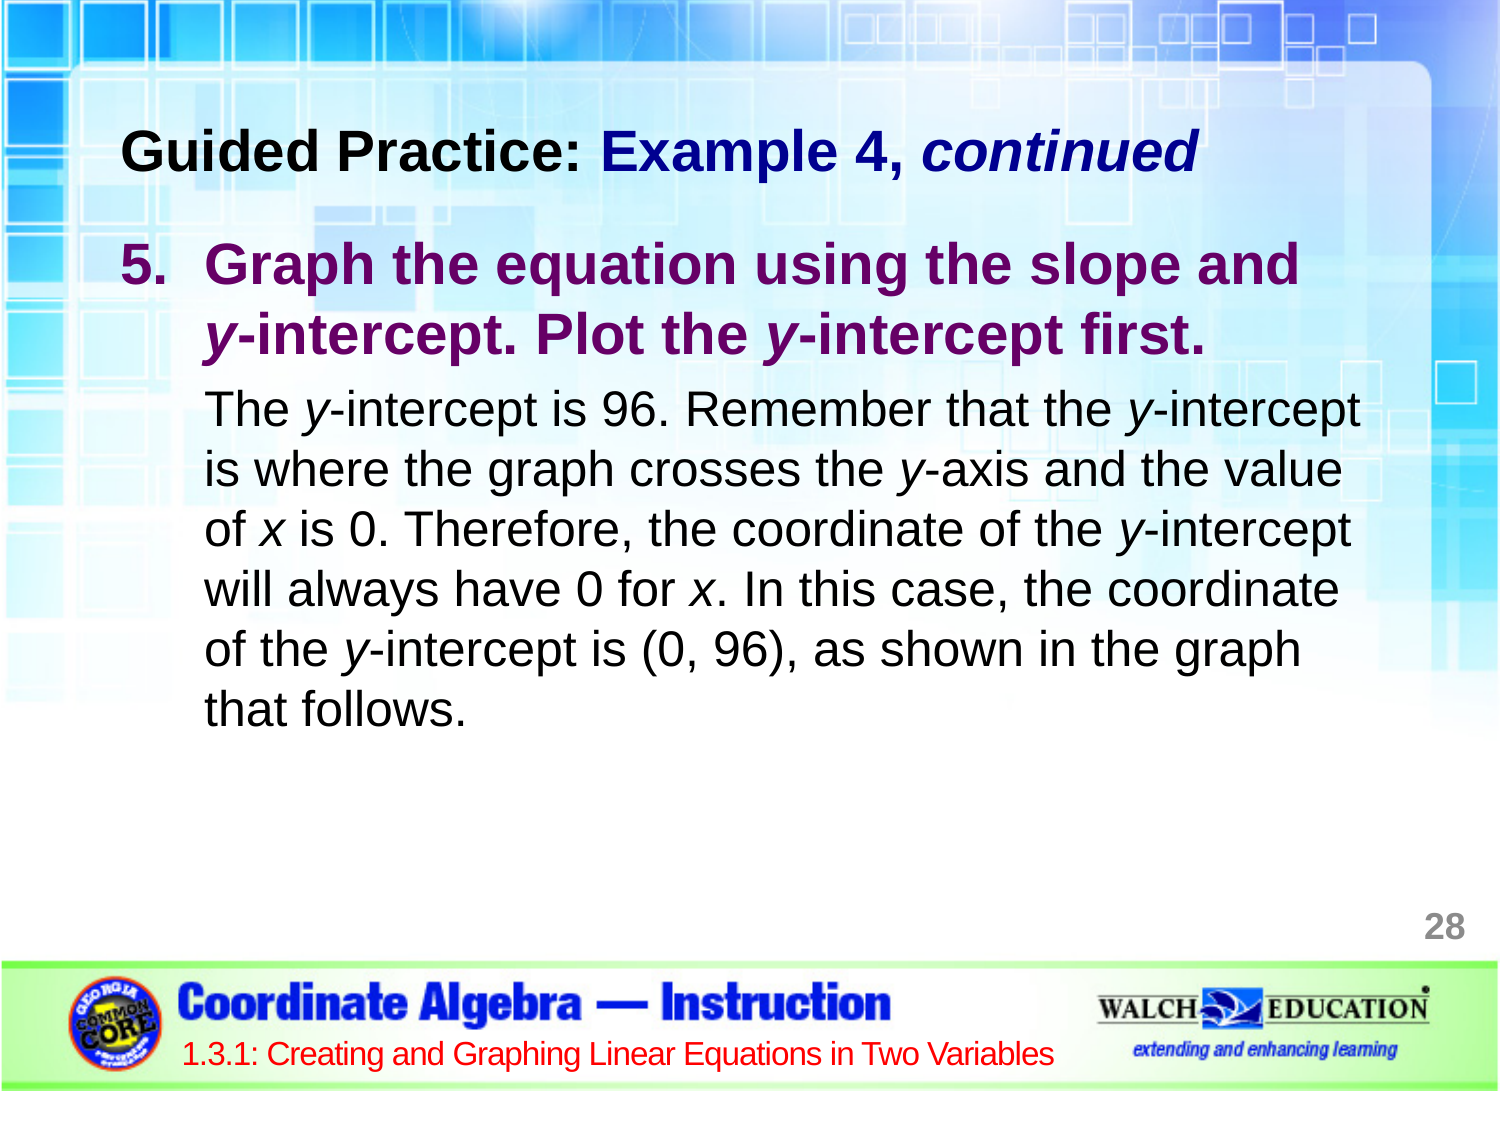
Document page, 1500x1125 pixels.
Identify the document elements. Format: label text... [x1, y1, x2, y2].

subtitle Guided Practice: Example 4, continued Graph the equation using the slope and y-intercept. Plot the y-intercept first. The y-intercept is 96. Remember that the y-intercept is where the graph crosses the y-axis and the value of x is 0. Therefore, the coordinate of the y-intercept will always have 0 for x. In this case, the coordinate of the y-intercept is (0, 96), as shown in the graph that follows. [105, 105, 1394, 925]
picture [1, 0, 1500, 1091]
slide_number 28 [1361, 901, 1481, 949]
list 1.3.1: Creating and Graphing Linear Equations in Two Variables [166, 1024, 1186, 1074]
